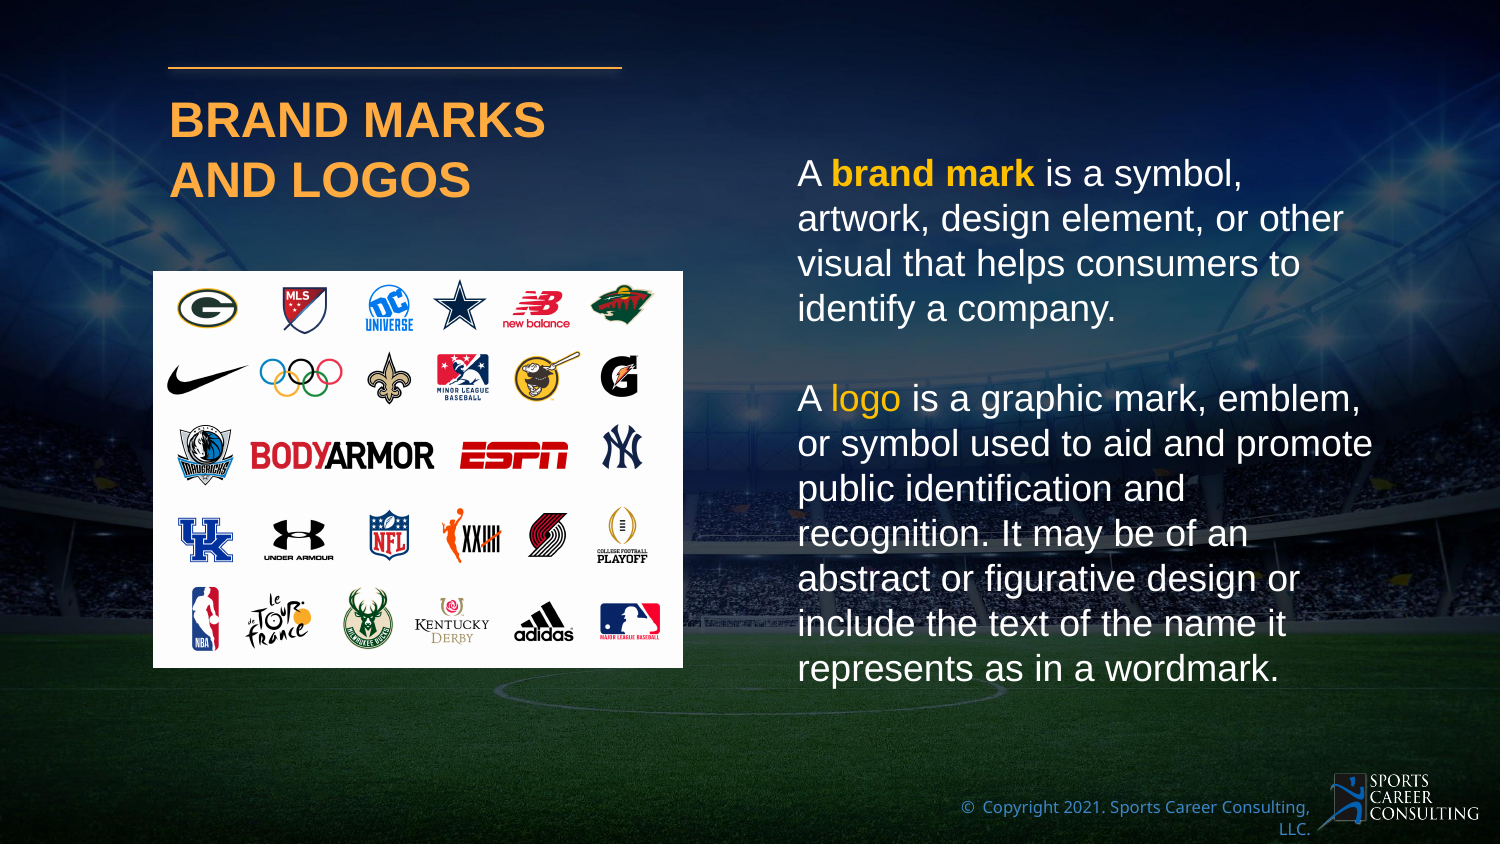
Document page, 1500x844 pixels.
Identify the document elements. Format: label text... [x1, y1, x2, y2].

subtitle A brand mark is a symbol, artwork, design element, or other visual that helps consumers to identify a company. A logo is a graphic mark, emblem, or symbol used to aid and promote public identification and recognition. It may be of an abstract or figurative design or include the text of the name it represents as in a wordmark. [782, 133, 1399, 470]
title BRAND MARKS AND LOGOS [153, 72, 914, 228]
picture [0, 0, 1500, 844]
text_box © Copyright 2021. Sports Career Consulting, LLC. [914, 769, 1326, 844]
